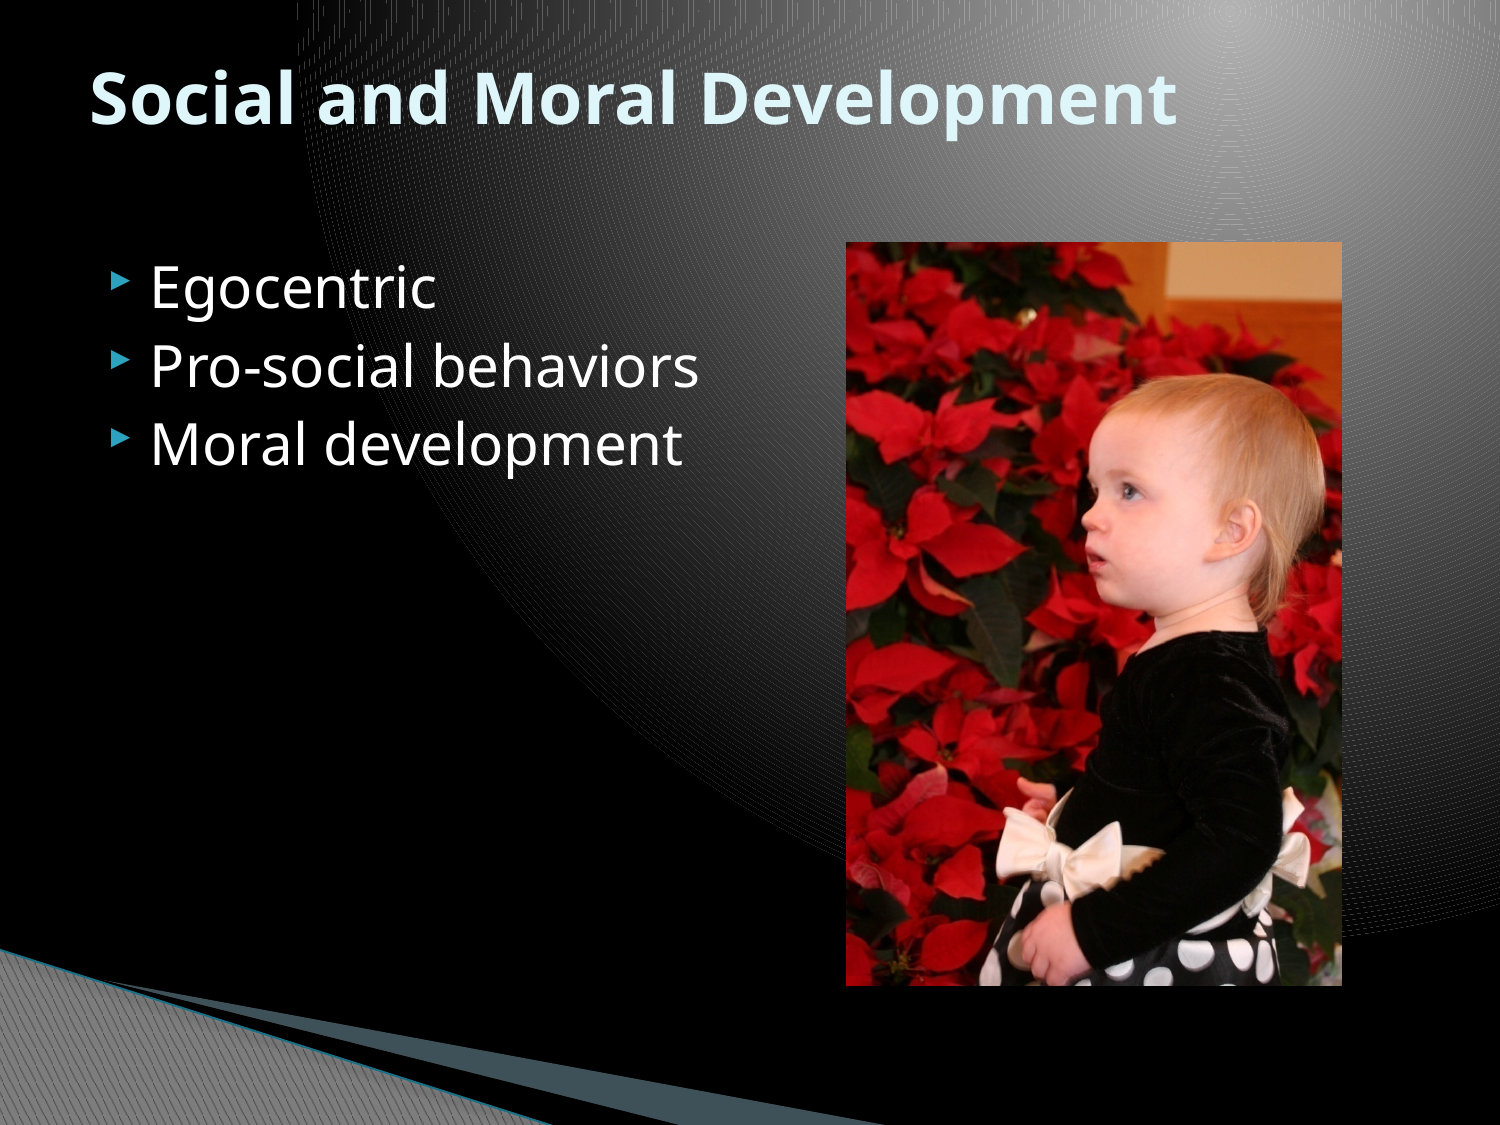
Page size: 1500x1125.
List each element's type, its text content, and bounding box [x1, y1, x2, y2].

title Social and Moral Development [75, 45, 1425, 233]
list Egocentric Pro-social behaviors Moral development [75, 243, 738, 986]
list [845, 242, 1342, 986]
picture [0, 952, 543, 1125]
